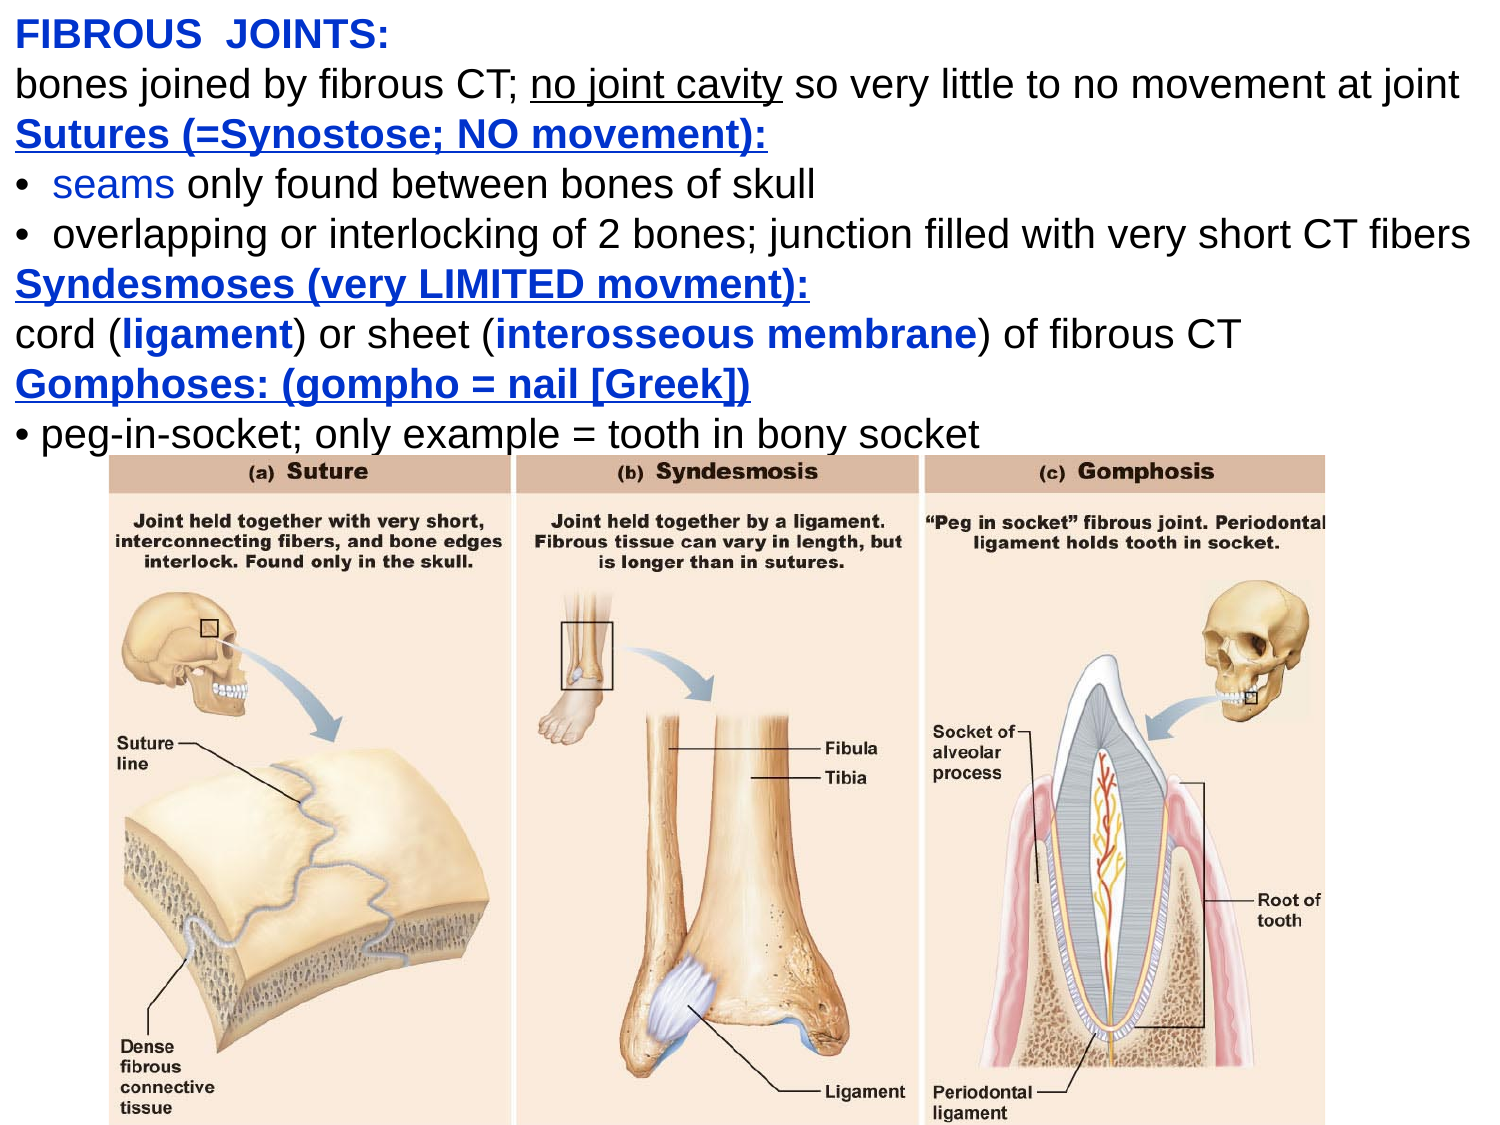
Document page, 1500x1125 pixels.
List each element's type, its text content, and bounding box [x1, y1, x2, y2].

picture [108, 455, 1326, 1125]
text_box FIBROUS JOINTS: bones joined by fibrous CT; no joint cavity so very little to no movement at joint Sutures (=Synostose; NO movement): • seams only found between bones of skull • overlapping or interlocking of 2 bones; junction filled with very short CT fibers Syndesmoses (very LIMITED movment): cord (ligament) or sheet (interosseous membrane) of fibrous CT Gomphoses: (gompho = nail [Greek]) • peg-in-socket; only example = tooth in bony socket [0, 0, 1500, 465]
